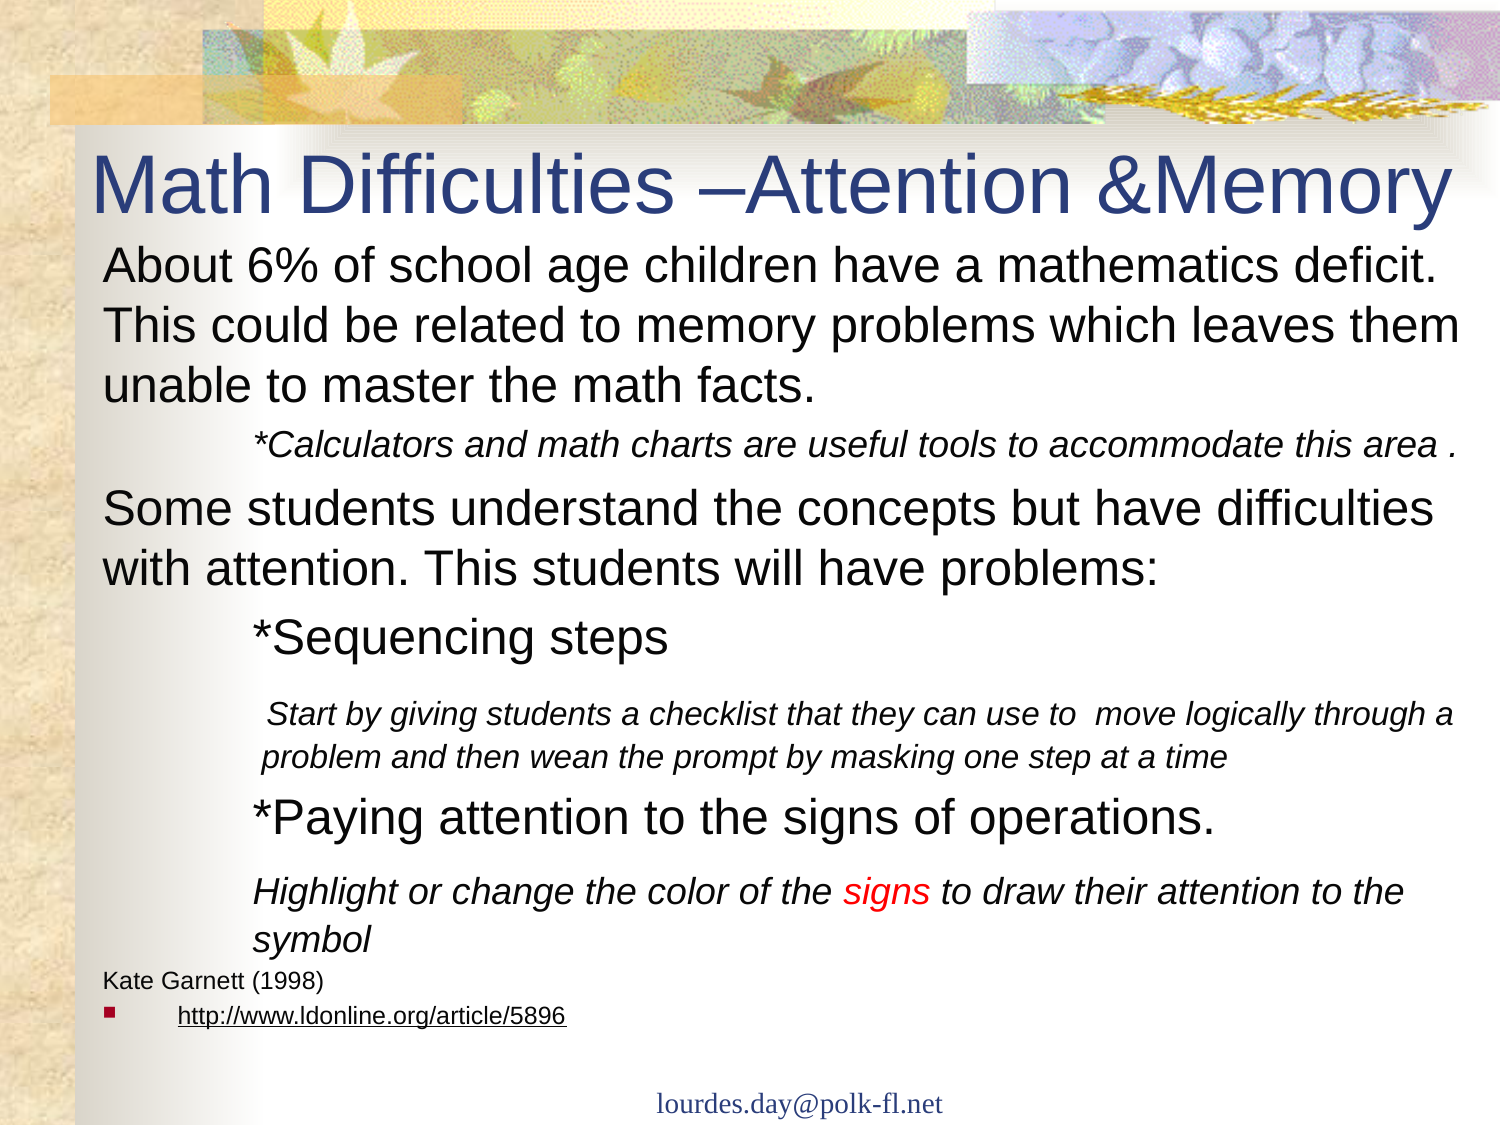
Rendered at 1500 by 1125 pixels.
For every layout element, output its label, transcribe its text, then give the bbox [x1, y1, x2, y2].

footer lourdes.day@polk-fl.net [562, 1051, 1038, 1125]
picture [0, 0, 1500, 1125]
title Math Difficulties –Attention &Memory [74, 49, 1476, 238]
list About 6% of school age children have a mathematics deficit. This could be related to memory problems which leaves them unable to master the math facts. *Calculators and math charts are useful tools to accommodate this area . Some students understand the concepts but have difficulties with attention. This students will have problems: *Sequencing steps Start by giving students a checklist that they can use to move logically through a problem and then wean the prompt by masking one step at a time *Paying attention to the signs of operations. Highlight or change the color of the signs to draw their attention to the symbol Kate Garnett (1998) http://www.ldonline.org/article/5896 [87, 224, 1500, 901]
